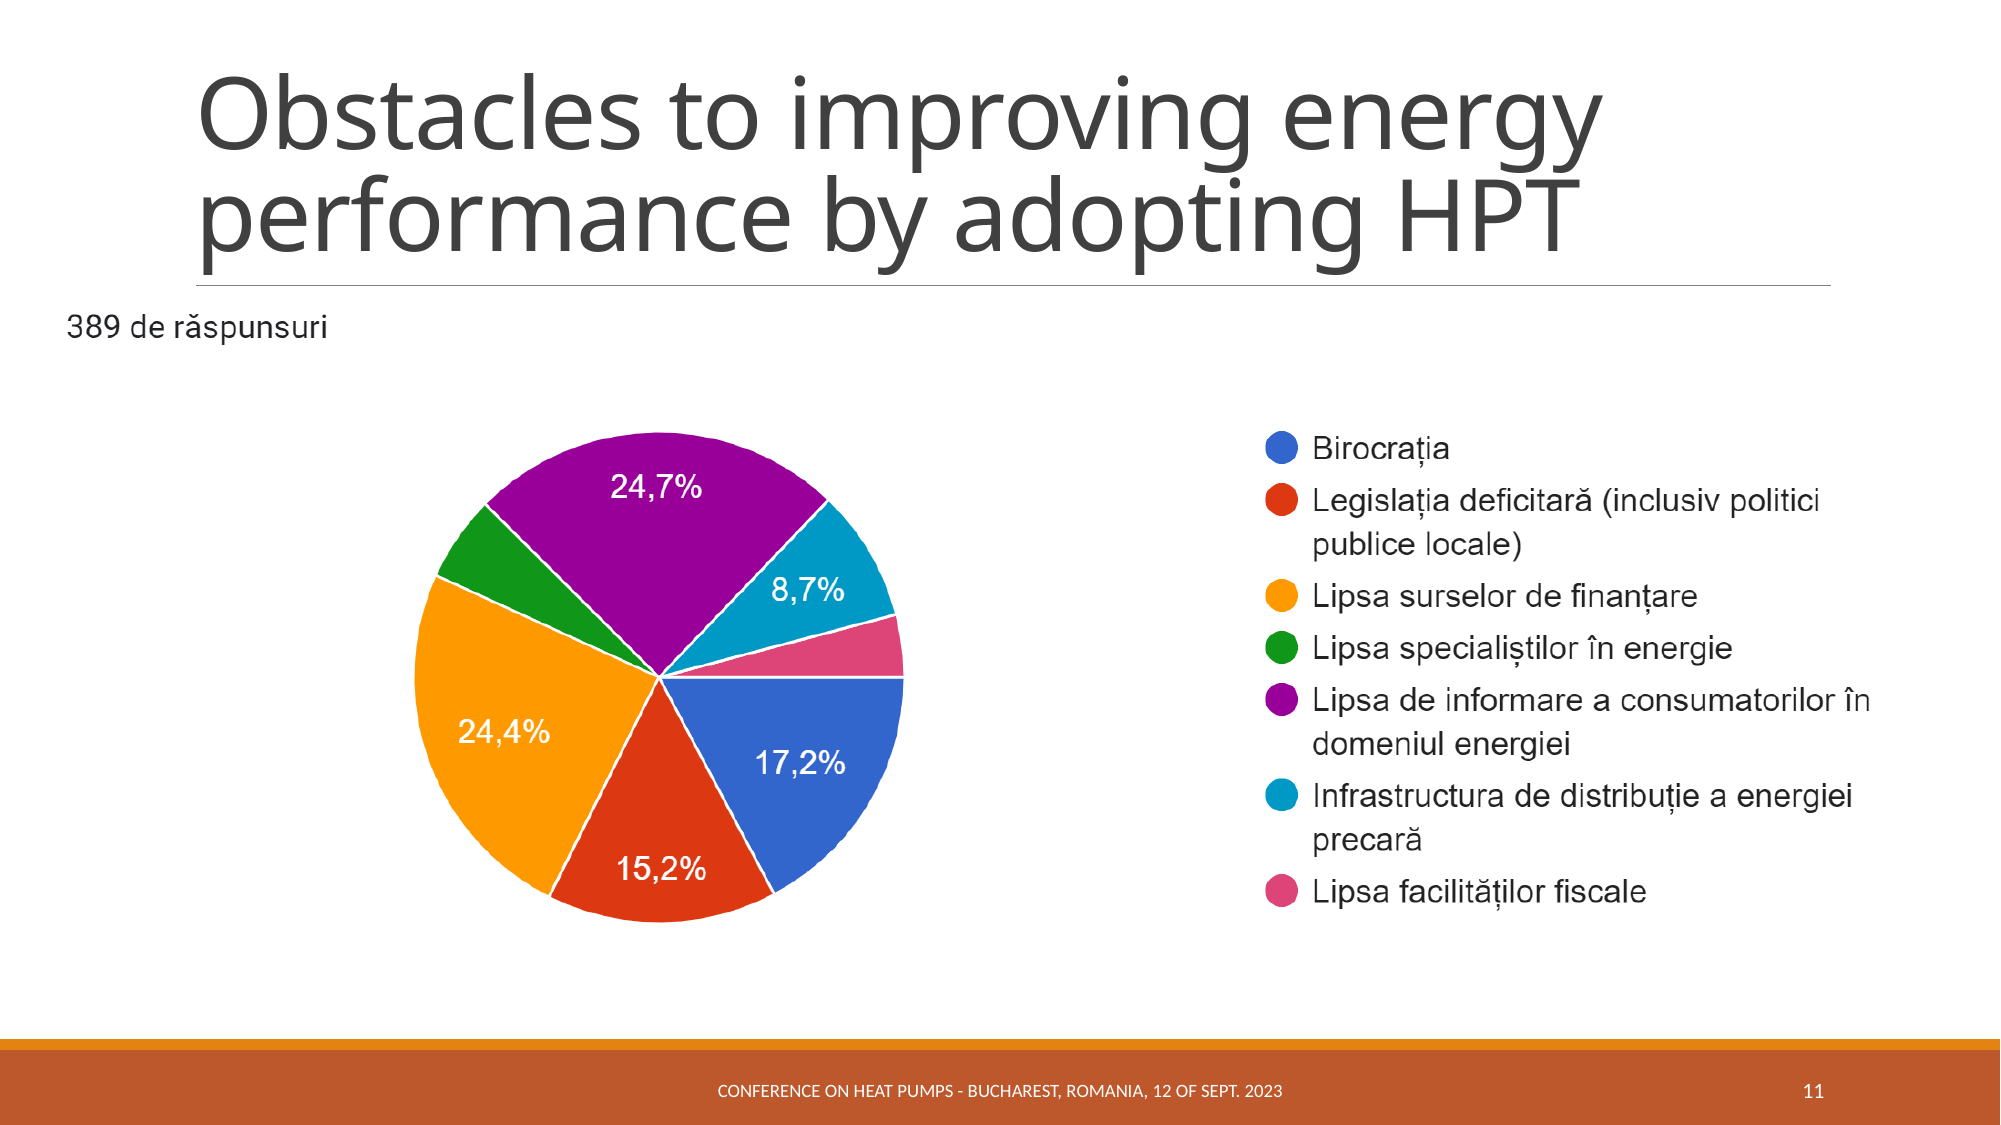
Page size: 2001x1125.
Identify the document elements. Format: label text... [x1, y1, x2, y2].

picture [0, 294, 2000, 1017]
title Obstacles to improving energy performance by adopting HPT [180, 41, 1953, 280]
slide_number 11 [1624, 1059, 1840, 1120]
footer Conference on Heat Pumps - Bucharest, Romania, 12 of Sept. 2023 [604, 1059, 1396, 1120]
